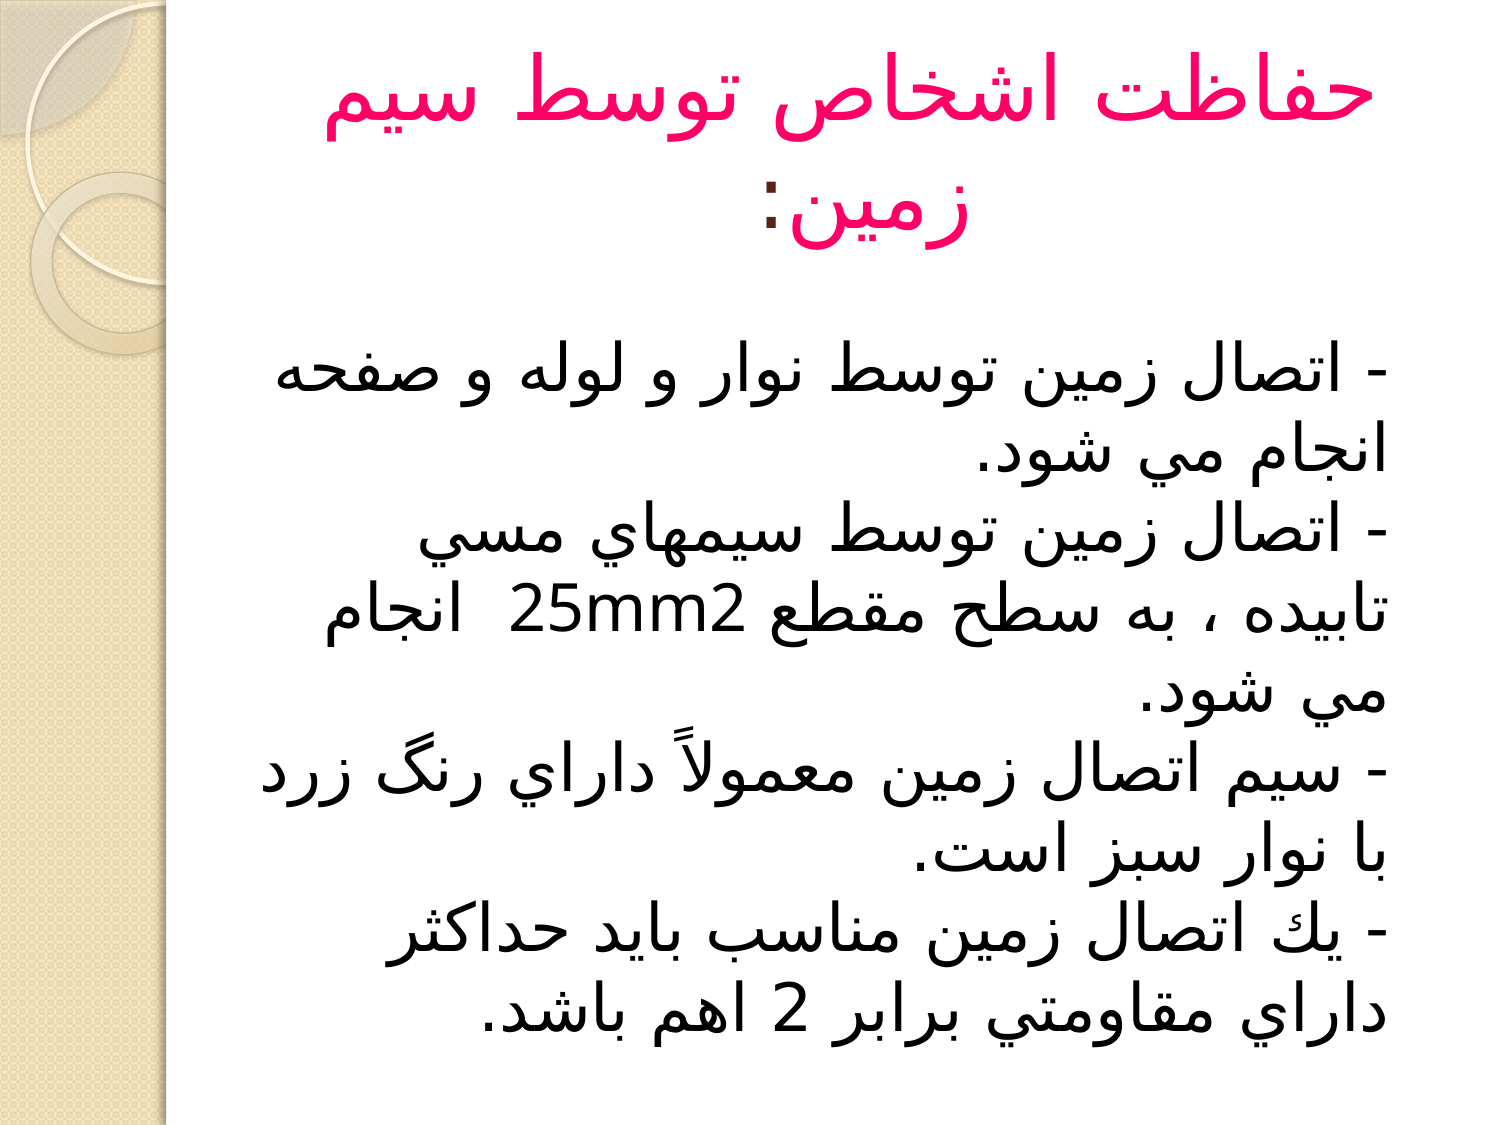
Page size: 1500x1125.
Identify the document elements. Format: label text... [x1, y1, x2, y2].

list - اتصال زمين توسط نوار و لوله و صفحه انجام مي شود. - اتصال زمين توسط سيمهاي مسي تابيده ، به سطح مقطع 25mm2 انجام مي شود. - سيم اتصال زمين معمولاً داراي رنگ زرد با نوار سبز است. - يك اتصال زمين مناسب بايد حداكثر داراي مقاومتي برابر 2 اهم باشد. [235, 237, 1466, 1025]
title حفاظت اشخاص توسط سيم زمين: [235, 45, 1466, 233]
